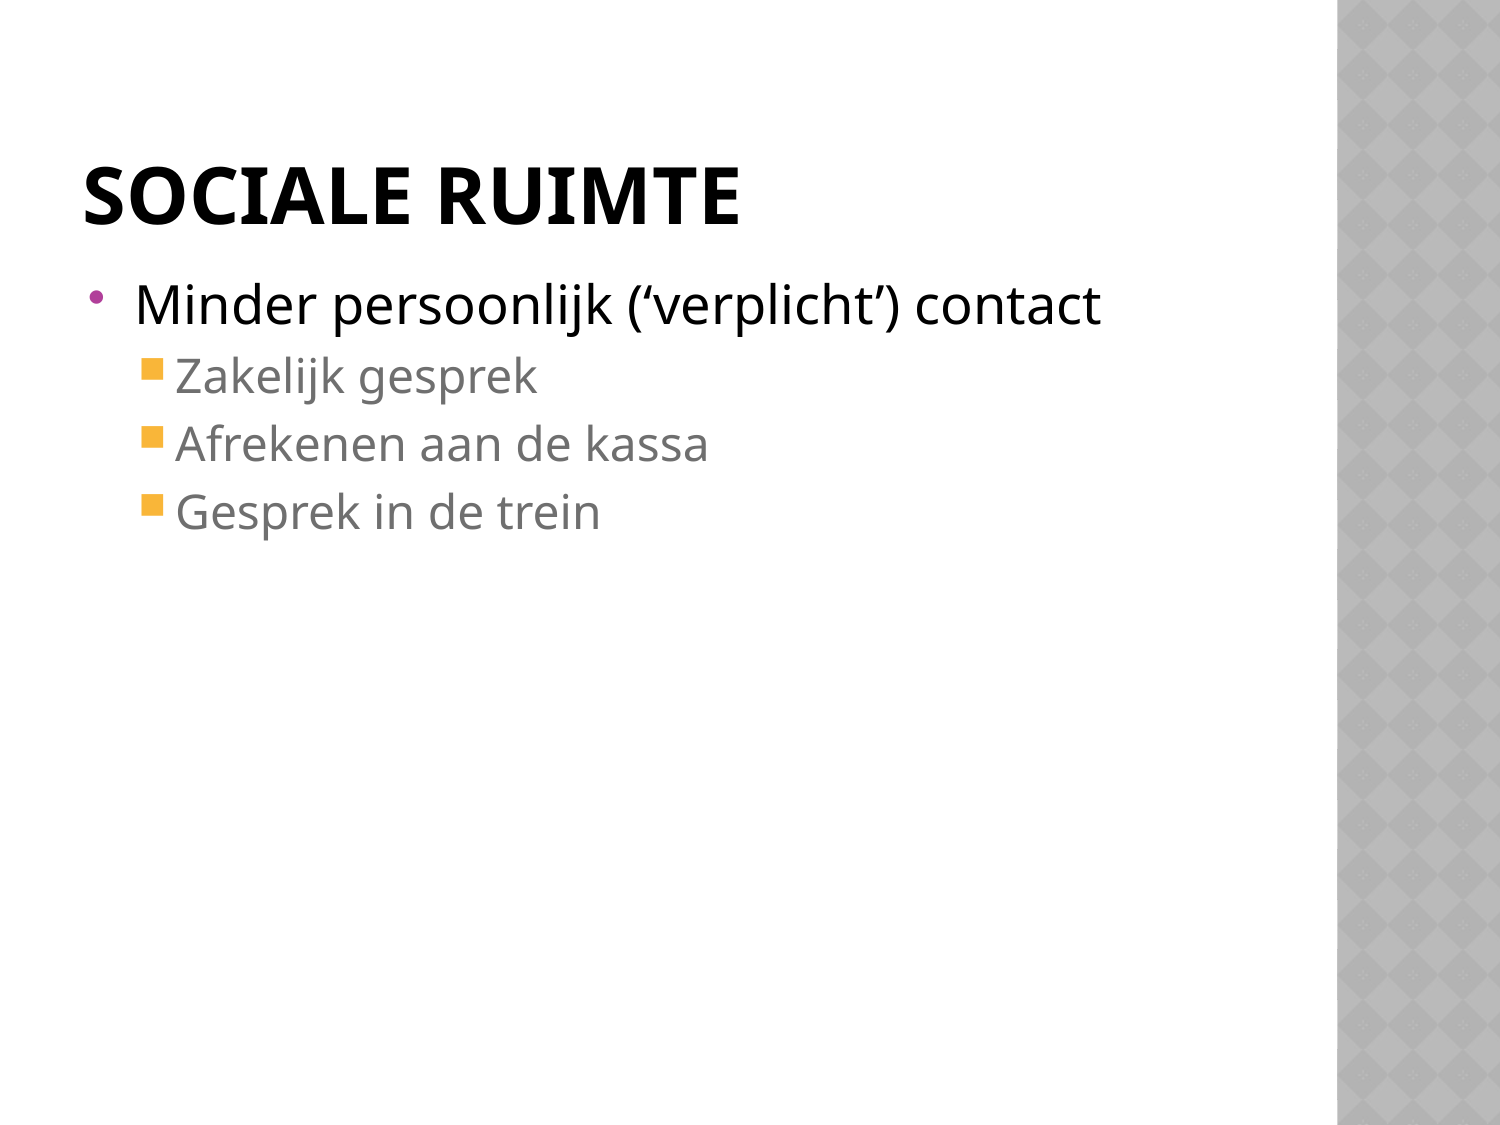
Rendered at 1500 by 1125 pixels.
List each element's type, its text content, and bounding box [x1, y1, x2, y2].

list Minder persoonlijk (‘verplicht’) contact Zakelijk gesprek Afrekenen aan de kassa Gesprek in de trein [75, 262, 1270, 657]
title Sociale ruimte [75, 52, 1263, 240]
